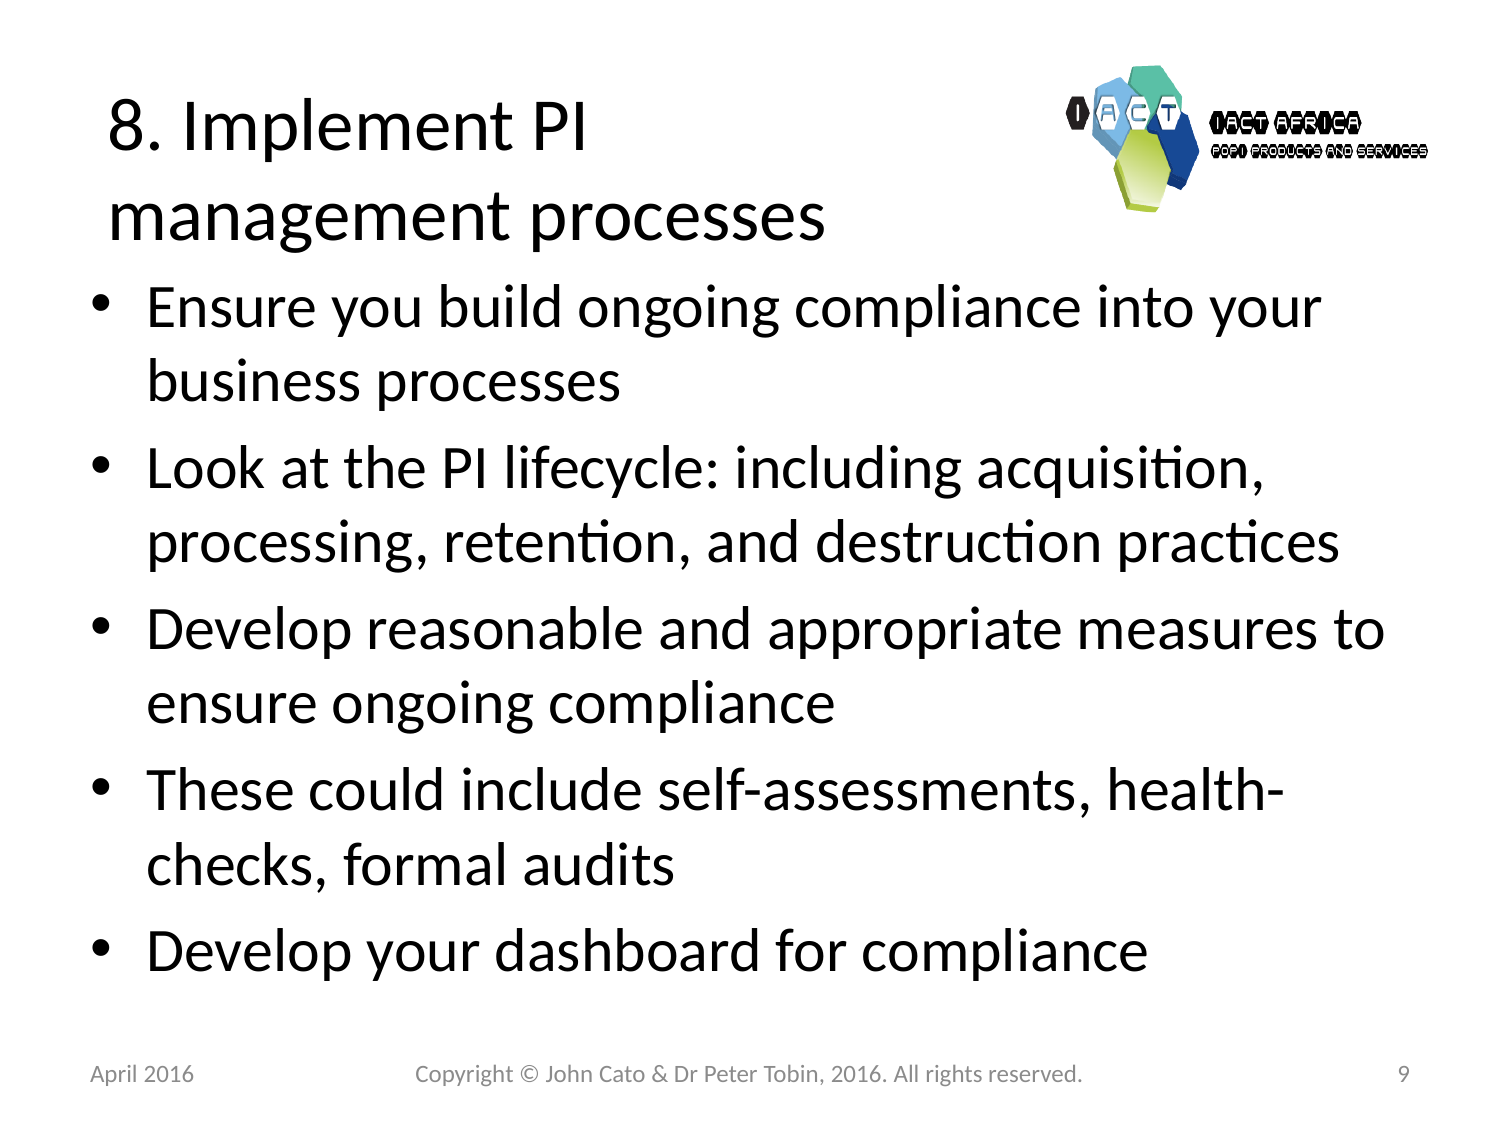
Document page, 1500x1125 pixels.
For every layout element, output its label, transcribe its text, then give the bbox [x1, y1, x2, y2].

picture [1062, 62, 1438, 213]
footer Copyright © John Cato & Dr Peter Tobin, 2016. All rights reserved. [399, 1042, 1100, 1103]
slide_number 9 [1100, 1042, 1425, 1103]
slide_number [75, 1042, 399, 1103]
title 8. Implement PI management processes [92, 56, 1463, 274]
list Ensure you build ongoing compliance into your business processes Look at the PI lifecycle: including acquisition, processing, retention, and destruction practices Develop reasonable and appropriate measures to ensure ongoing compliance These could include self-assessments, health-checks, formal audits Develop your dashboard for compliance [75, 257, 1425, 1000]
